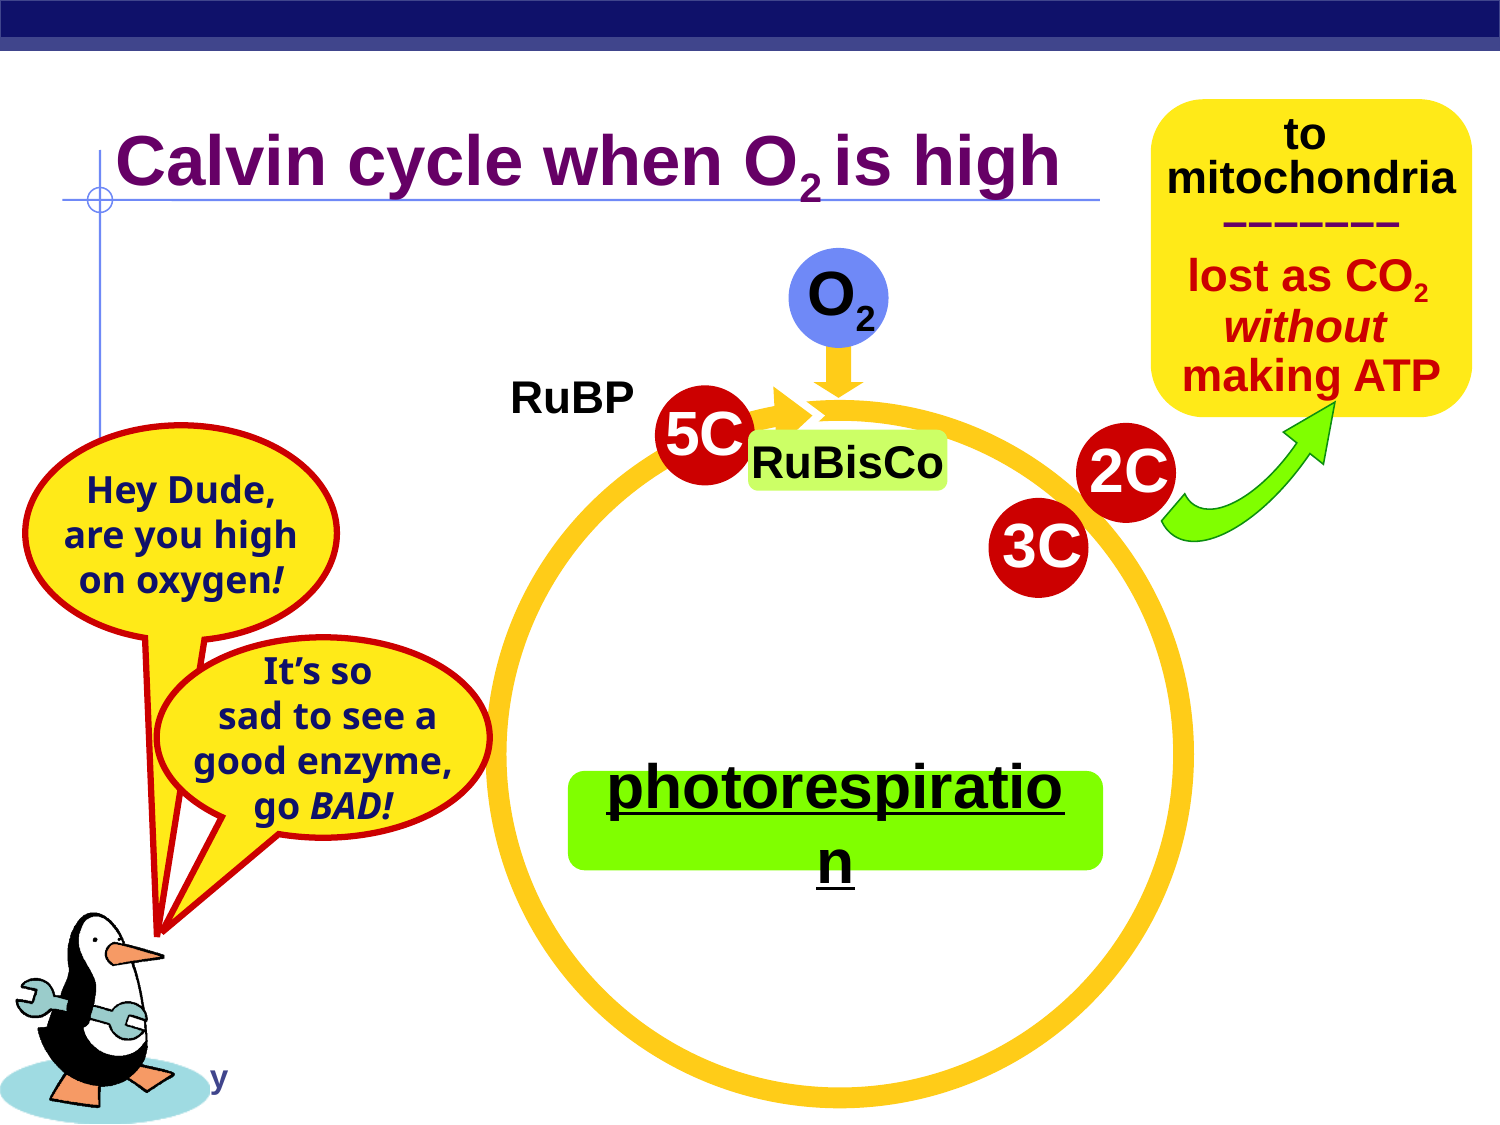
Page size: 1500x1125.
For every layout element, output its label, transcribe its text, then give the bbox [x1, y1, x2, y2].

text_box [788, 247, 893, 349]
text_box [1189, 402, 1335, 542]
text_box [495, 335, 1184, 1099]
text_box It’s so sad to see a good enzyme, go BAD! [156, 637, 490, 910]
picture [0, 911, 210, 1125]
text_box to mitochondria ––––––– lost as CO2 without making ATP [1150, 99, 1473, 418]
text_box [1074, 422, 1186, 524]
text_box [987, 497, 1098, 599]
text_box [494, 360, 761, 486]
text_box Hey Dude, are you high on oxygen! [25, 425, 337, 910]
text_box Calvin cycle when O2 is high [100, 106, 1097, 219]
